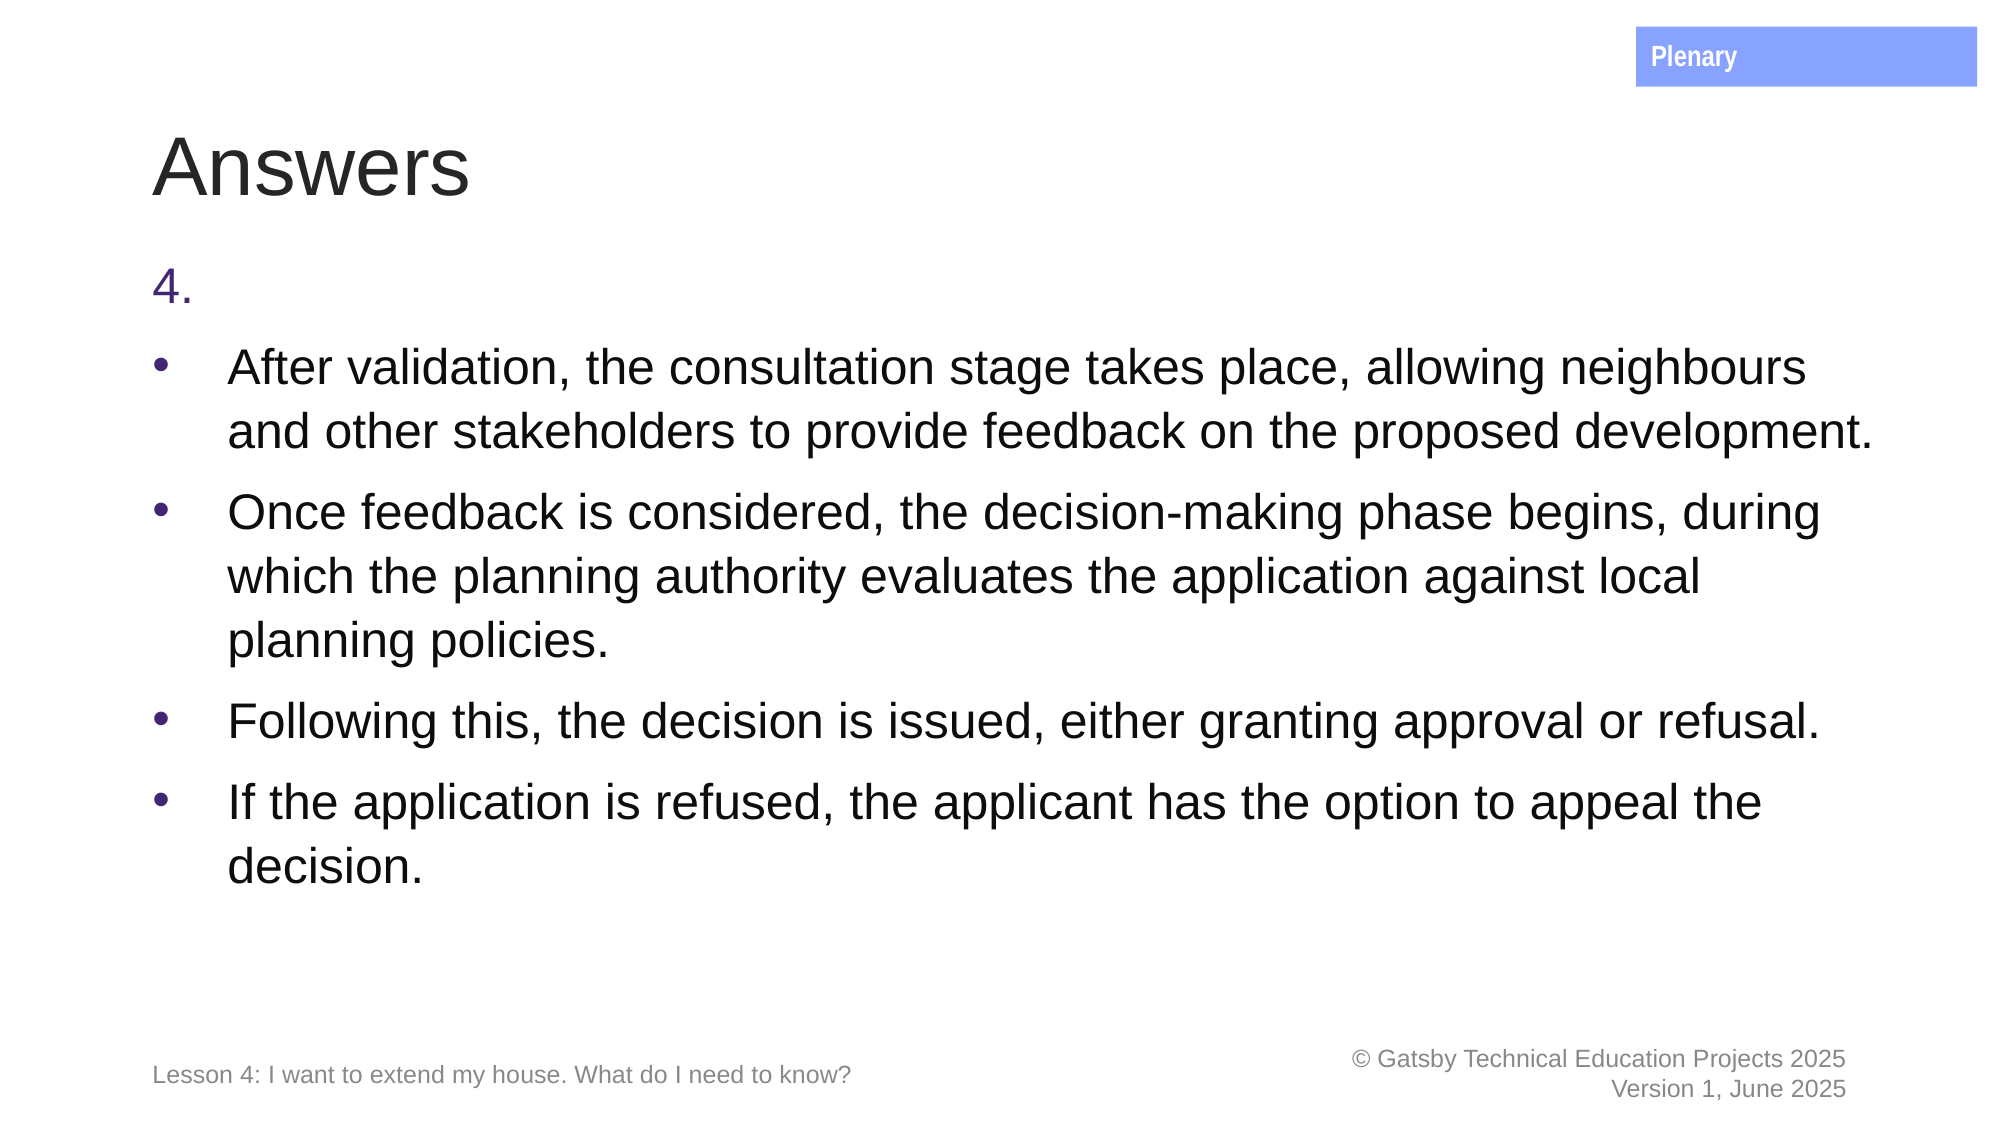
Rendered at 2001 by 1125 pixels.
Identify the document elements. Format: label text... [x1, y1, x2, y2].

title Answers [137, 59, 1863, 241]
list Lesson 4: I want to extend my house. What do I need to know? [137, 1042, 965, 1103]
list Plenary [1636, 26, 1978, 87]
list After validation, the consultation stage takes place, allowing neighbours and other stakeholders to provide feedback on the proposed development. Once feedback is considered, the decision-making phase begins, during which the planning authority evaluates the application against local planning policies. Following this, the decision is issued, either granting approval or refusal. If the application is refused, the applicant has the option to appeal the decision. [137, 241, 1901, 956]
